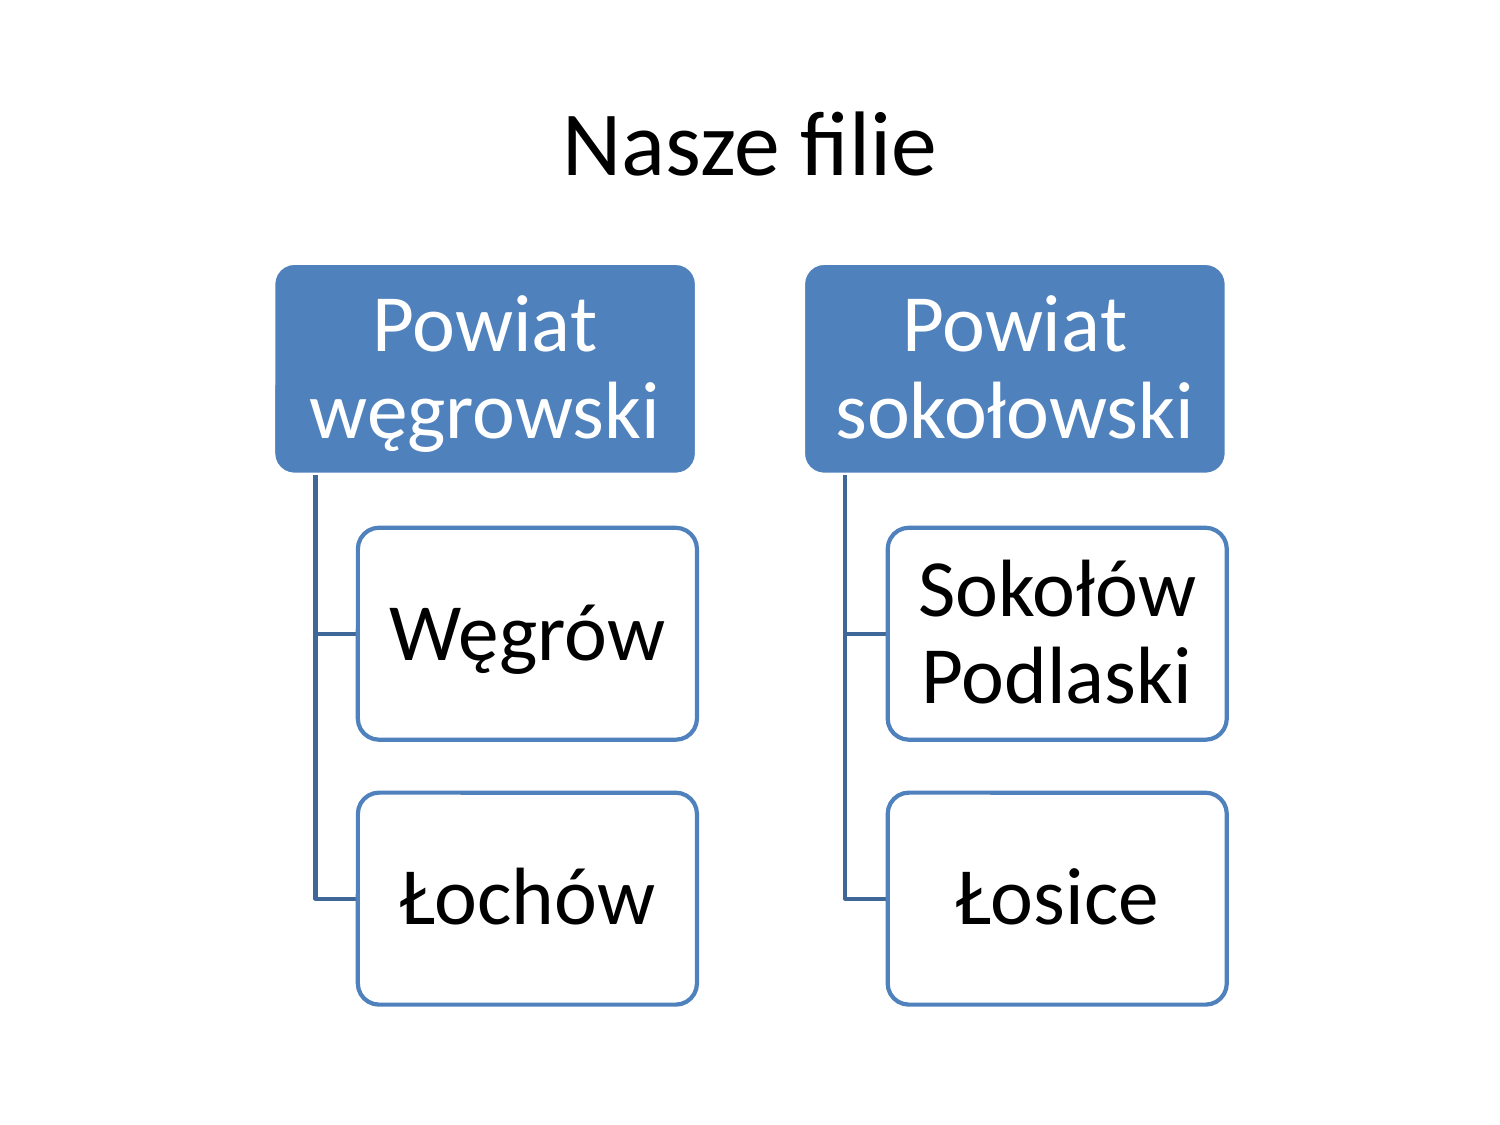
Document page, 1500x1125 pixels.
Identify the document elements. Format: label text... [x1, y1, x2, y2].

title Nasze filie [75, 45, 1425, 233]
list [74, 262, 1426, 1006]
